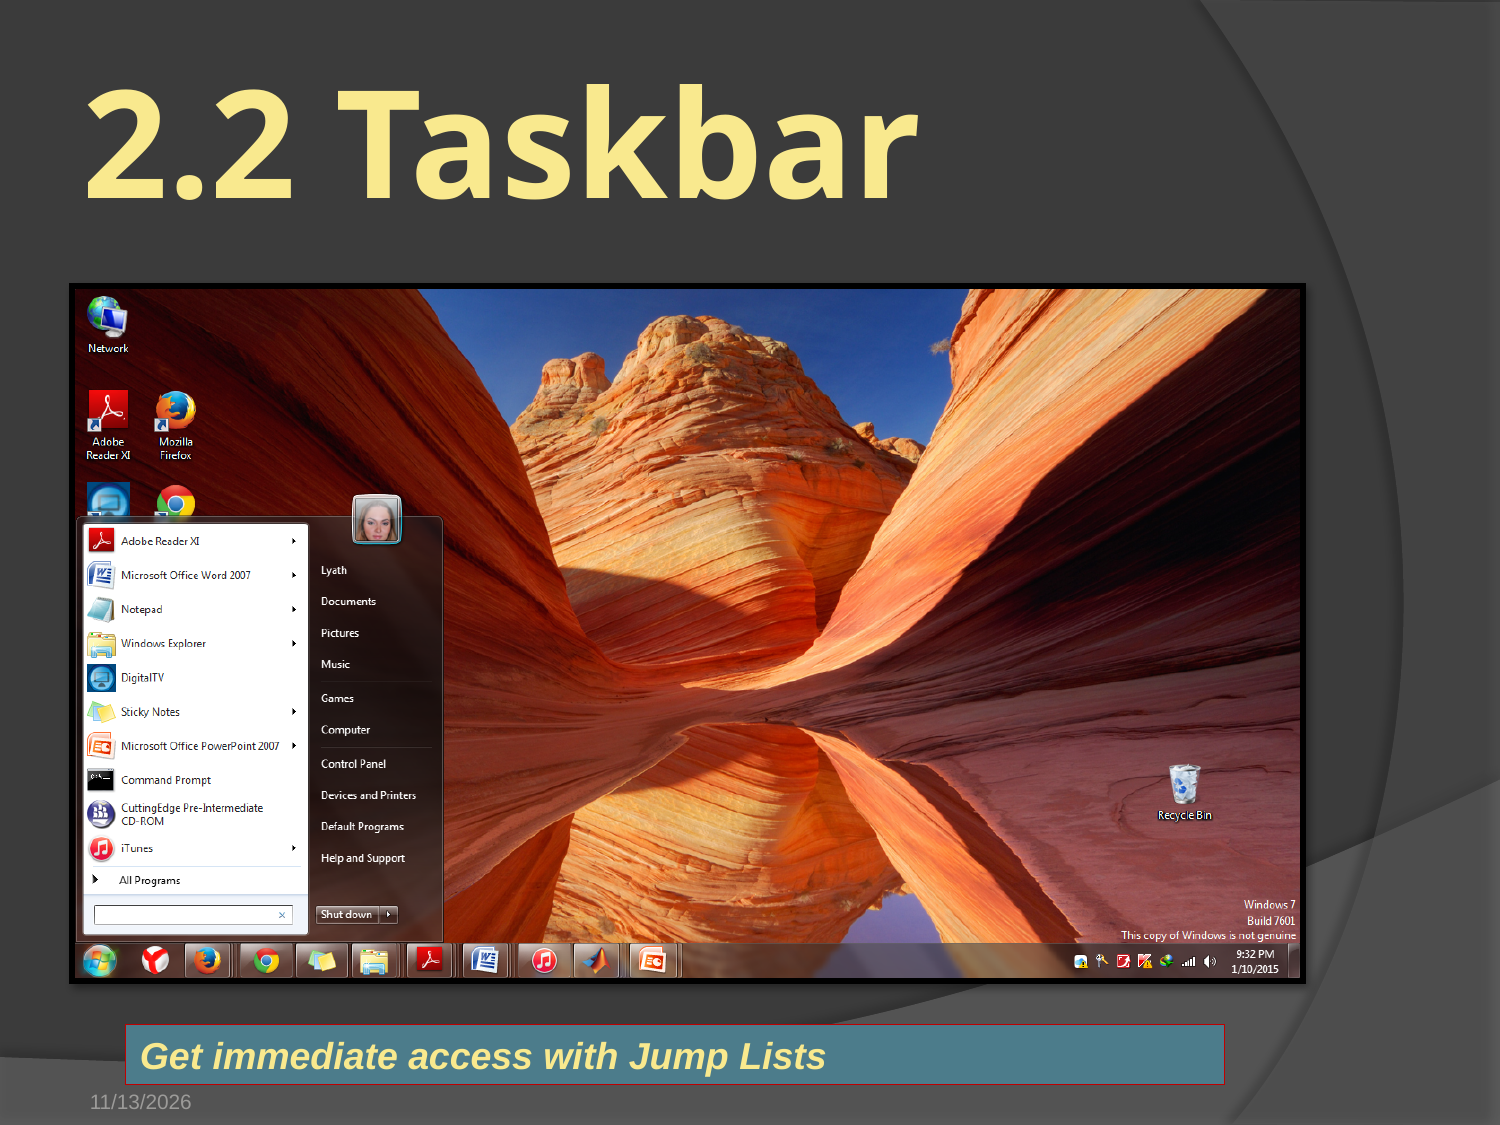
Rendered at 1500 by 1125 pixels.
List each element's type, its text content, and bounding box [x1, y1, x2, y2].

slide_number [75, 1053, 425, 1114]
text_box Get immediate access with Jump Lists [125, 1024, 1225, 1085]
title 2.2 Taskbar [75, 45, 1300, 233]
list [74, 289, 1301, 979]
